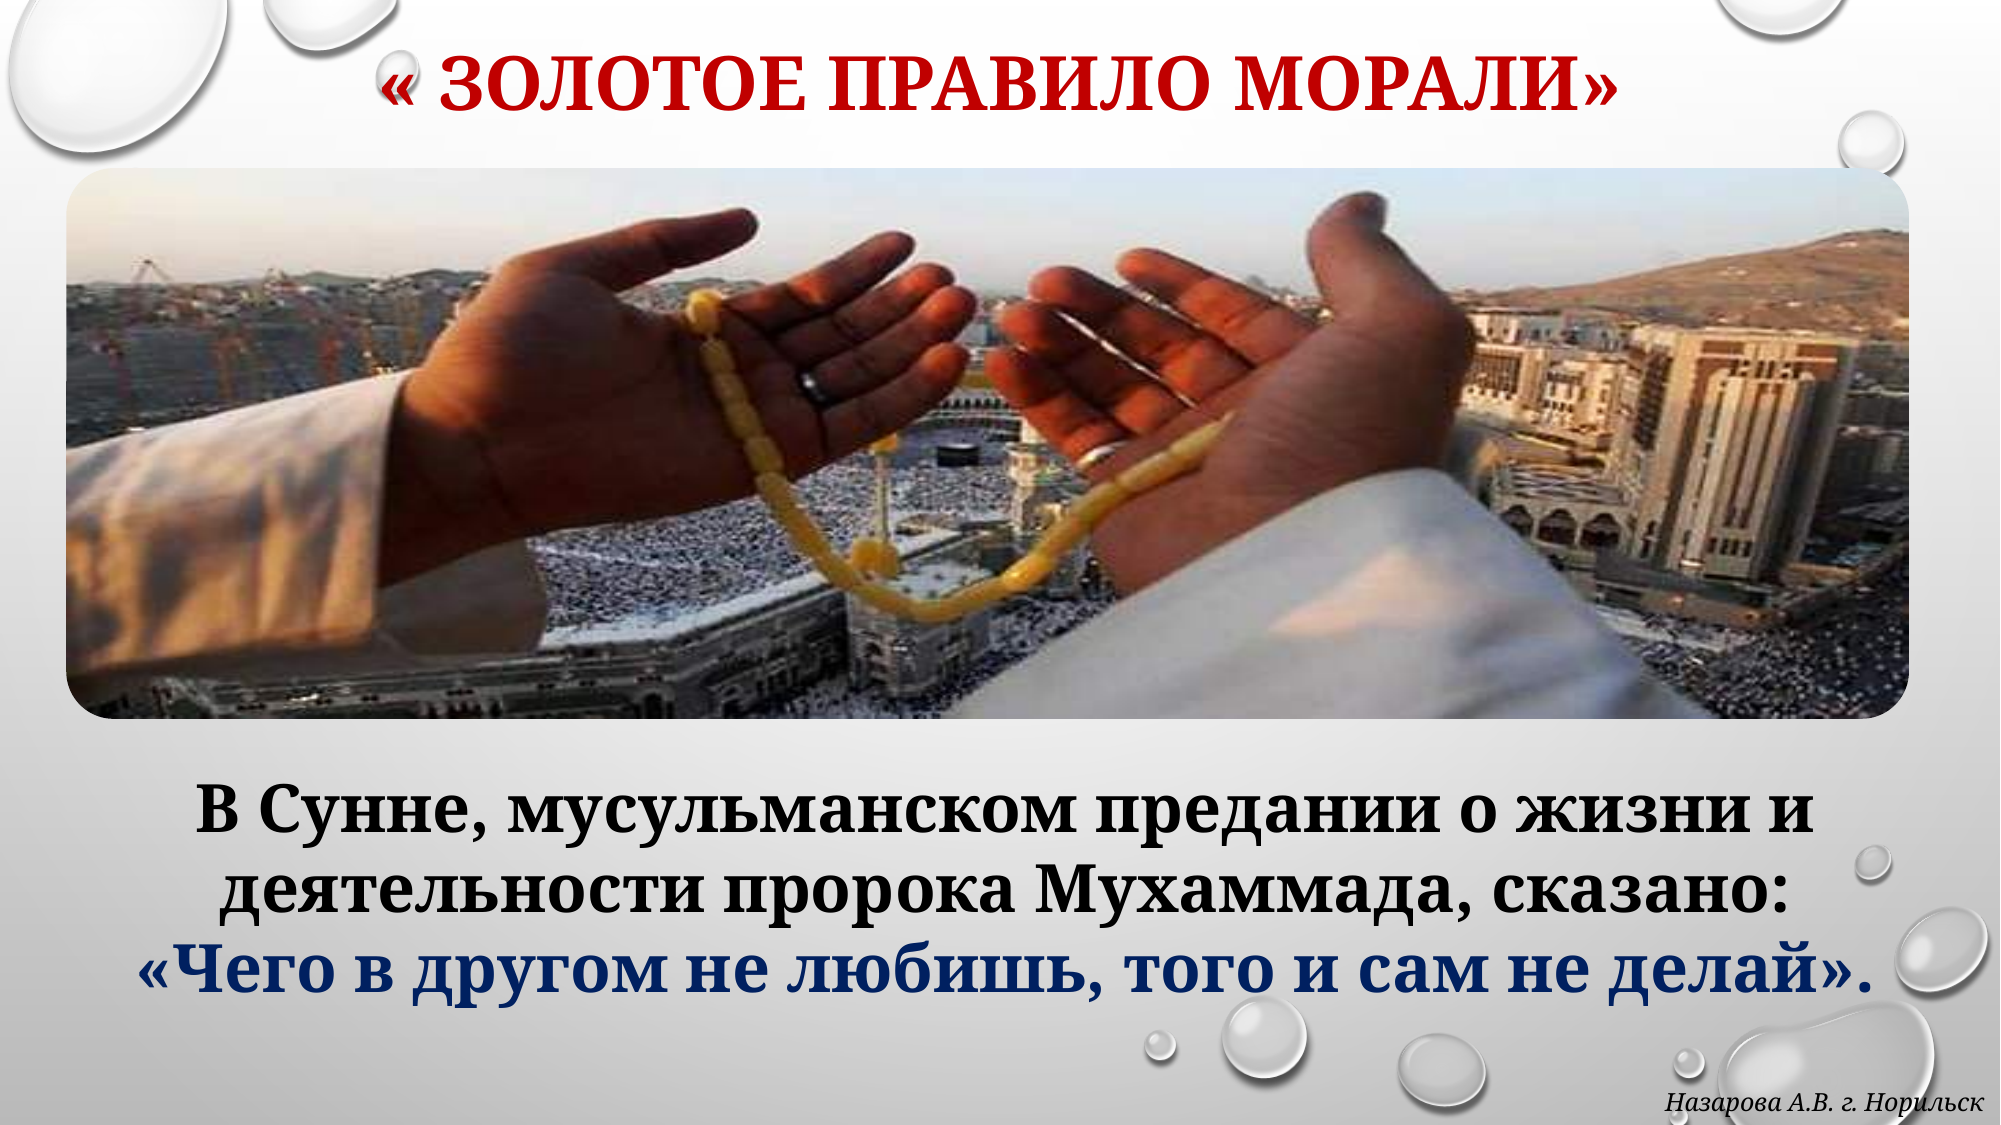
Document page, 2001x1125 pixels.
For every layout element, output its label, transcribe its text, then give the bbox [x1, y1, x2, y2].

text_box В Сунне, мусульманском предании о жизни и деятельности пророка Мухаммада, сказано: «Чего в другом не любишь, того и сам не делай». [99, 758, 1912, 1013]
title « ЗОЛОТОЕ ПРАВИЛО МОРАЛИ» [0, 0, 2000, 174]
picture [0, 174, 2000, 1125]
text_box Назарова А.В. г. Норильск [1583, 1079, 2000, 1125]
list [65, 167, 1910, 720]
